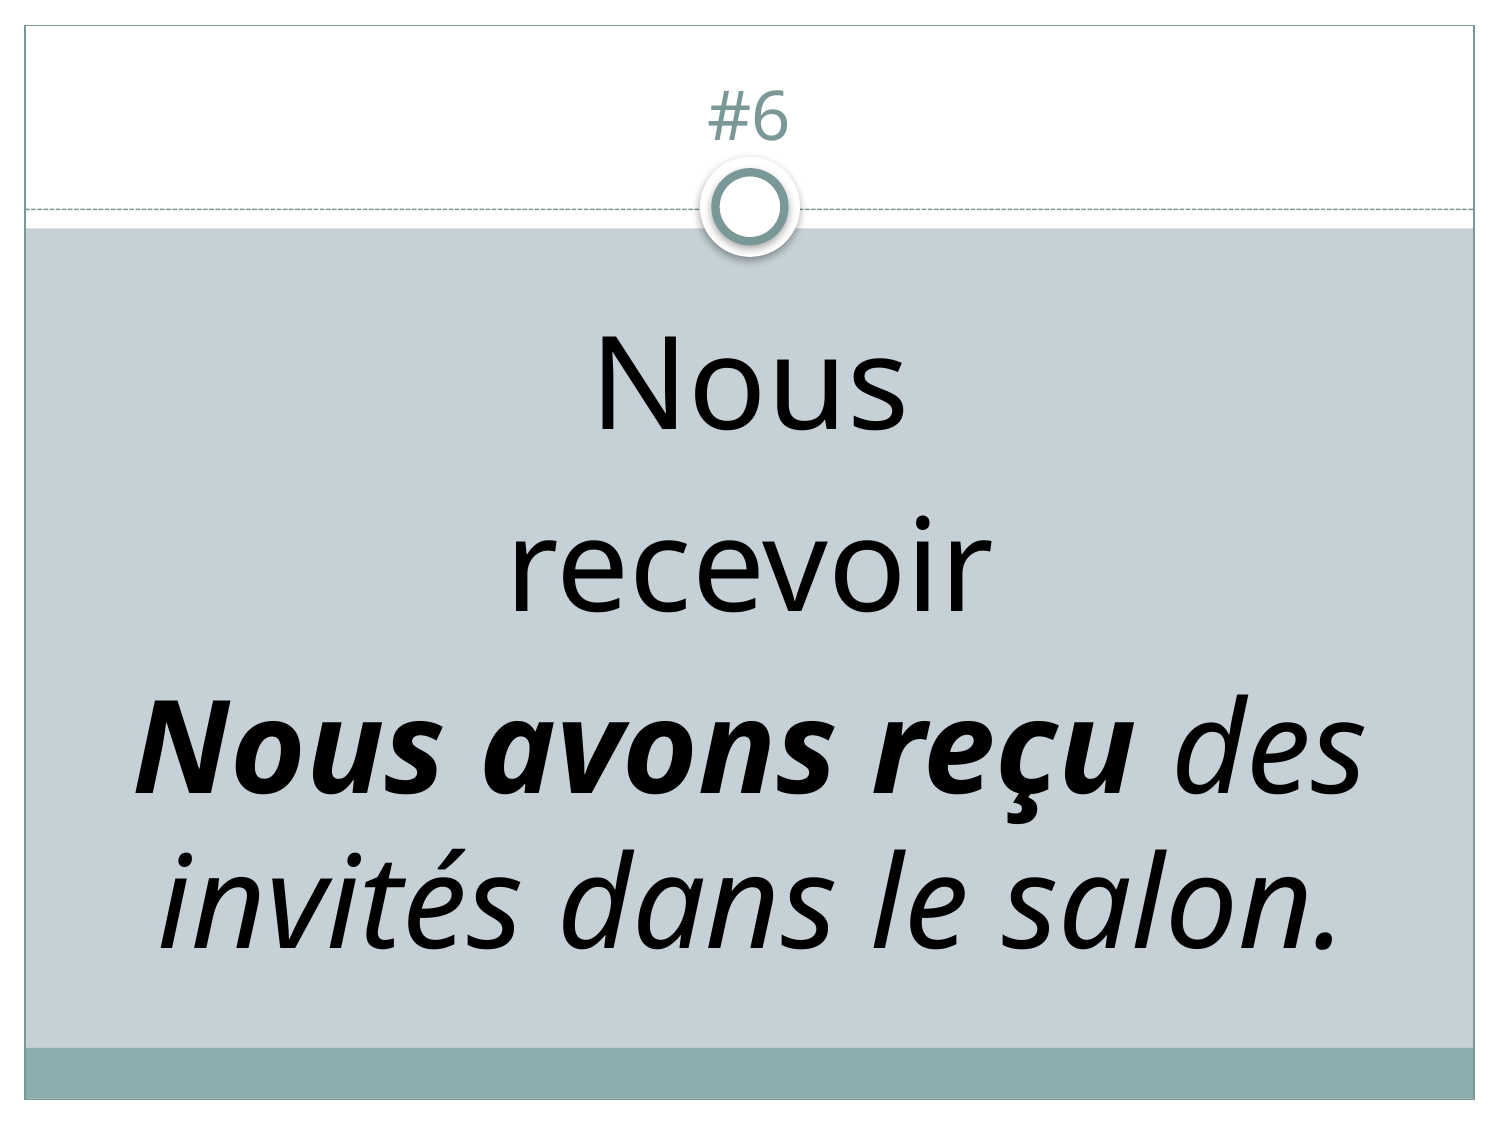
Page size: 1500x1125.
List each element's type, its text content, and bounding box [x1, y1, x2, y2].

title #6 [49, 37, 1450, 162]
list Nous recevoir Nous avons reçu des invités dans le salon. [0, 287, 1500, 988]
